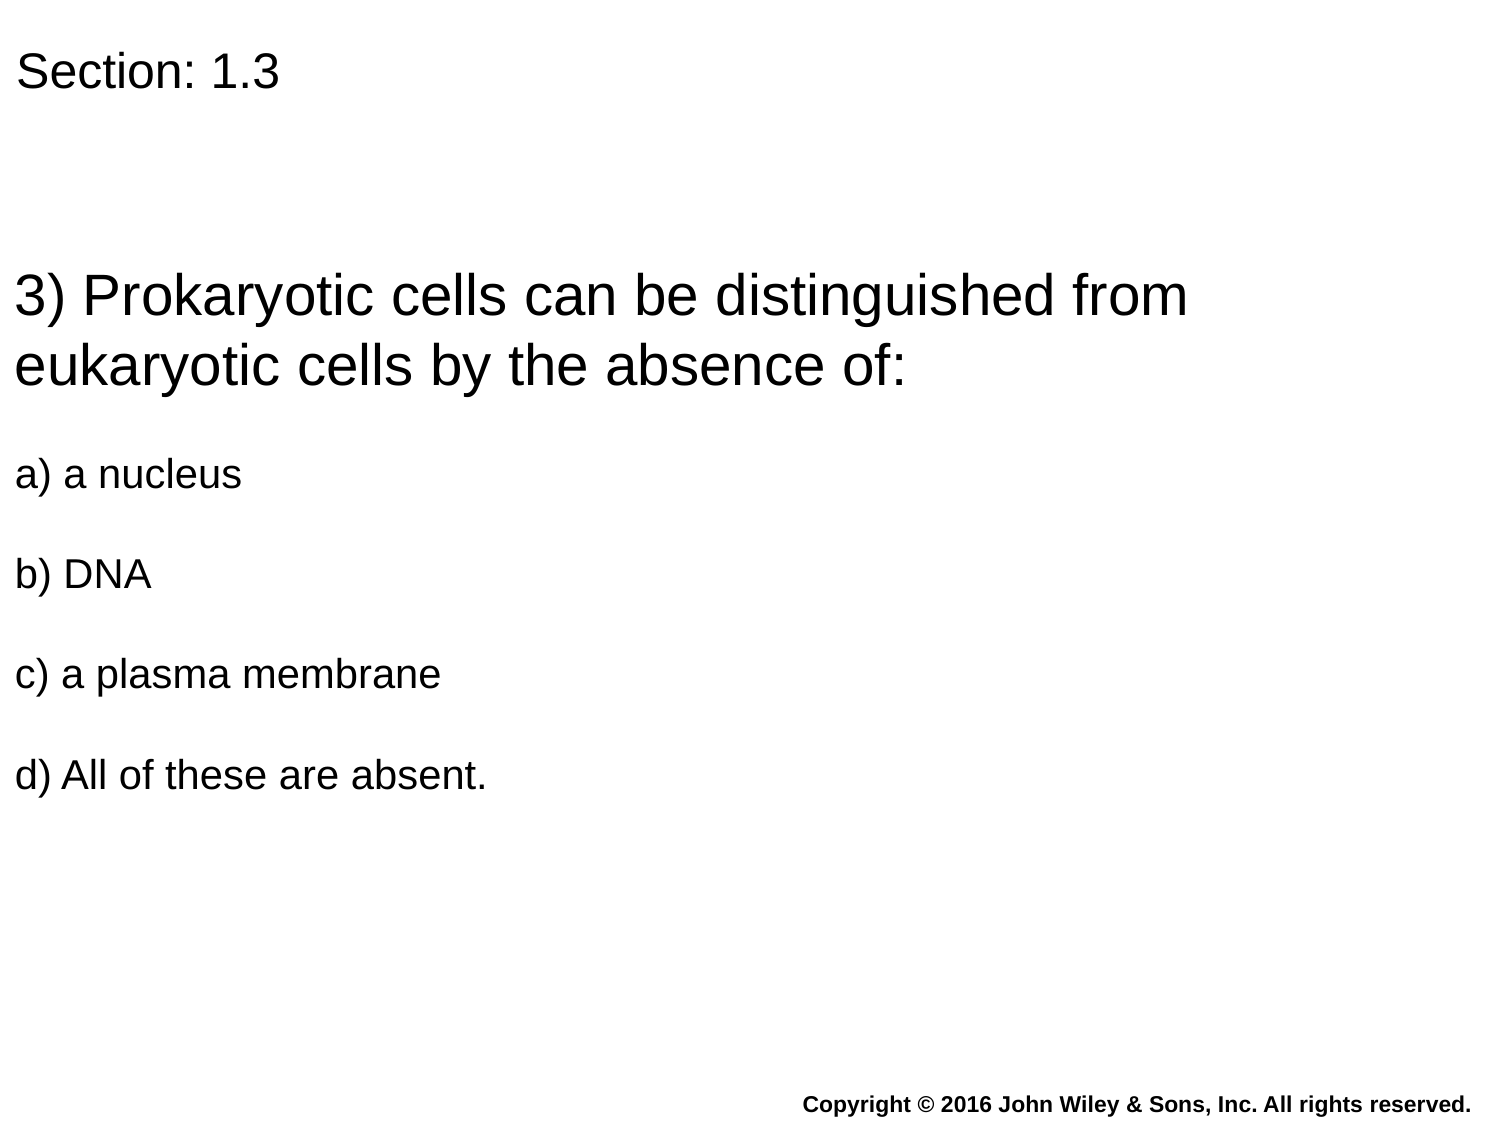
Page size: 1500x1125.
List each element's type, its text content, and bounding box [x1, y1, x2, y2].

text_box Copyright © 2016 John Wiley & Sons, Inc. All rights reserved. [512, 1065, 1488, 1125]
text_box 3) Prokaryotic cells can be distinguished from eukaryotic cells by the absence of: a) a nucleus b) DNA c) a plasma membrane d) All of these are absent. [0, 249, 1263, 805]
text_box Section: 1.3 [1, 31, 296, 166]
